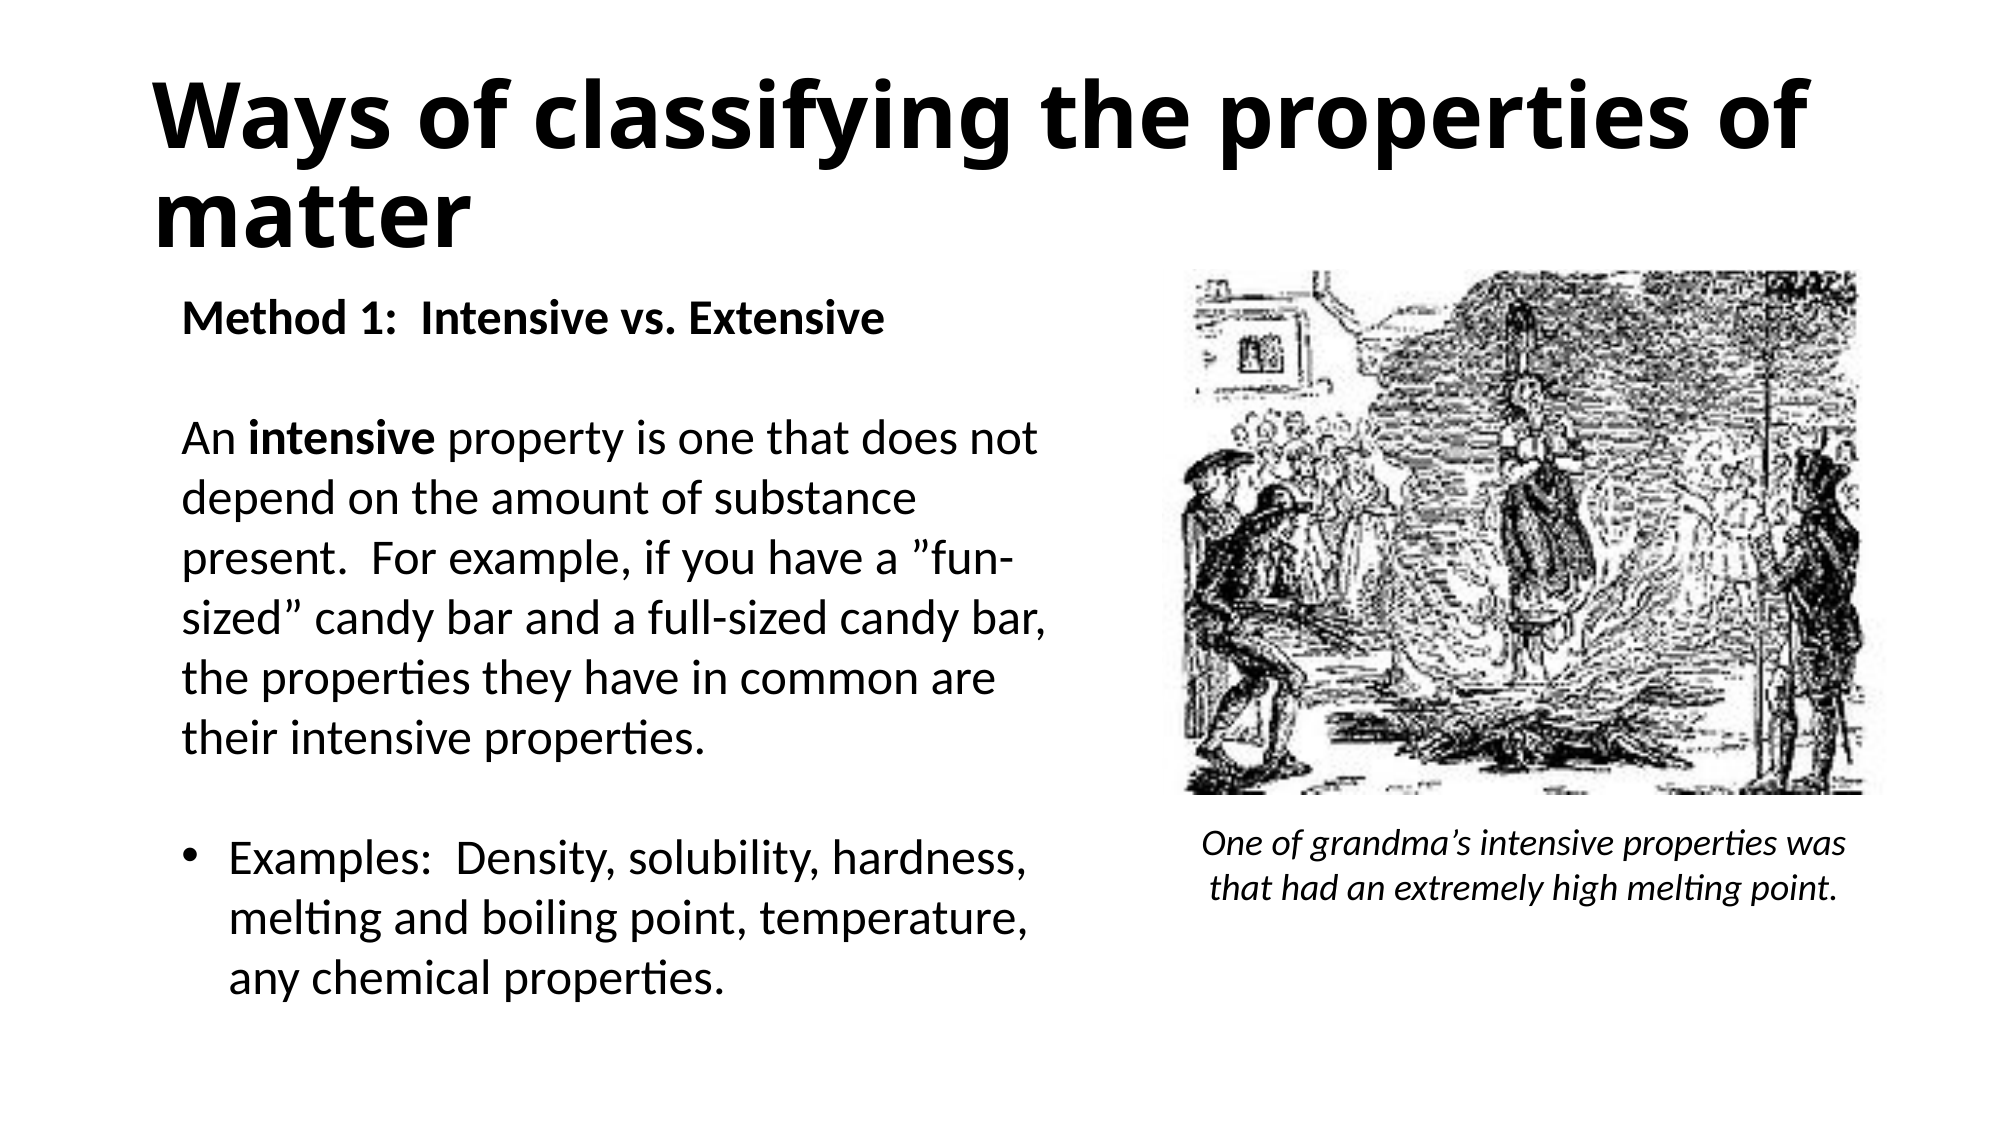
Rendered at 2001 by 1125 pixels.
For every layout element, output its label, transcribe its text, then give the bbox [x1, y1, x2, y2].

text_box Method 1: Intensive vs. Extensive An intensive property is one that does not depend on the amount of substance present. For example, if you have a ”fun-sized” candy bar and a full-sized candy bar, the properties they have in common are their intensive properties. Examples: Density, solubility, hardness, melting and boiling point, temperature, any chemical properties. [166, 277, 1093, 1012]
text_box One of grandma’s intensive properties was that had an extremely high melting point. [1185, 810, 1863, 916]
title Ways of classifying the properties of matter [137, 59, 1863, 278]
picture [1162, 269, 1892, 795]
